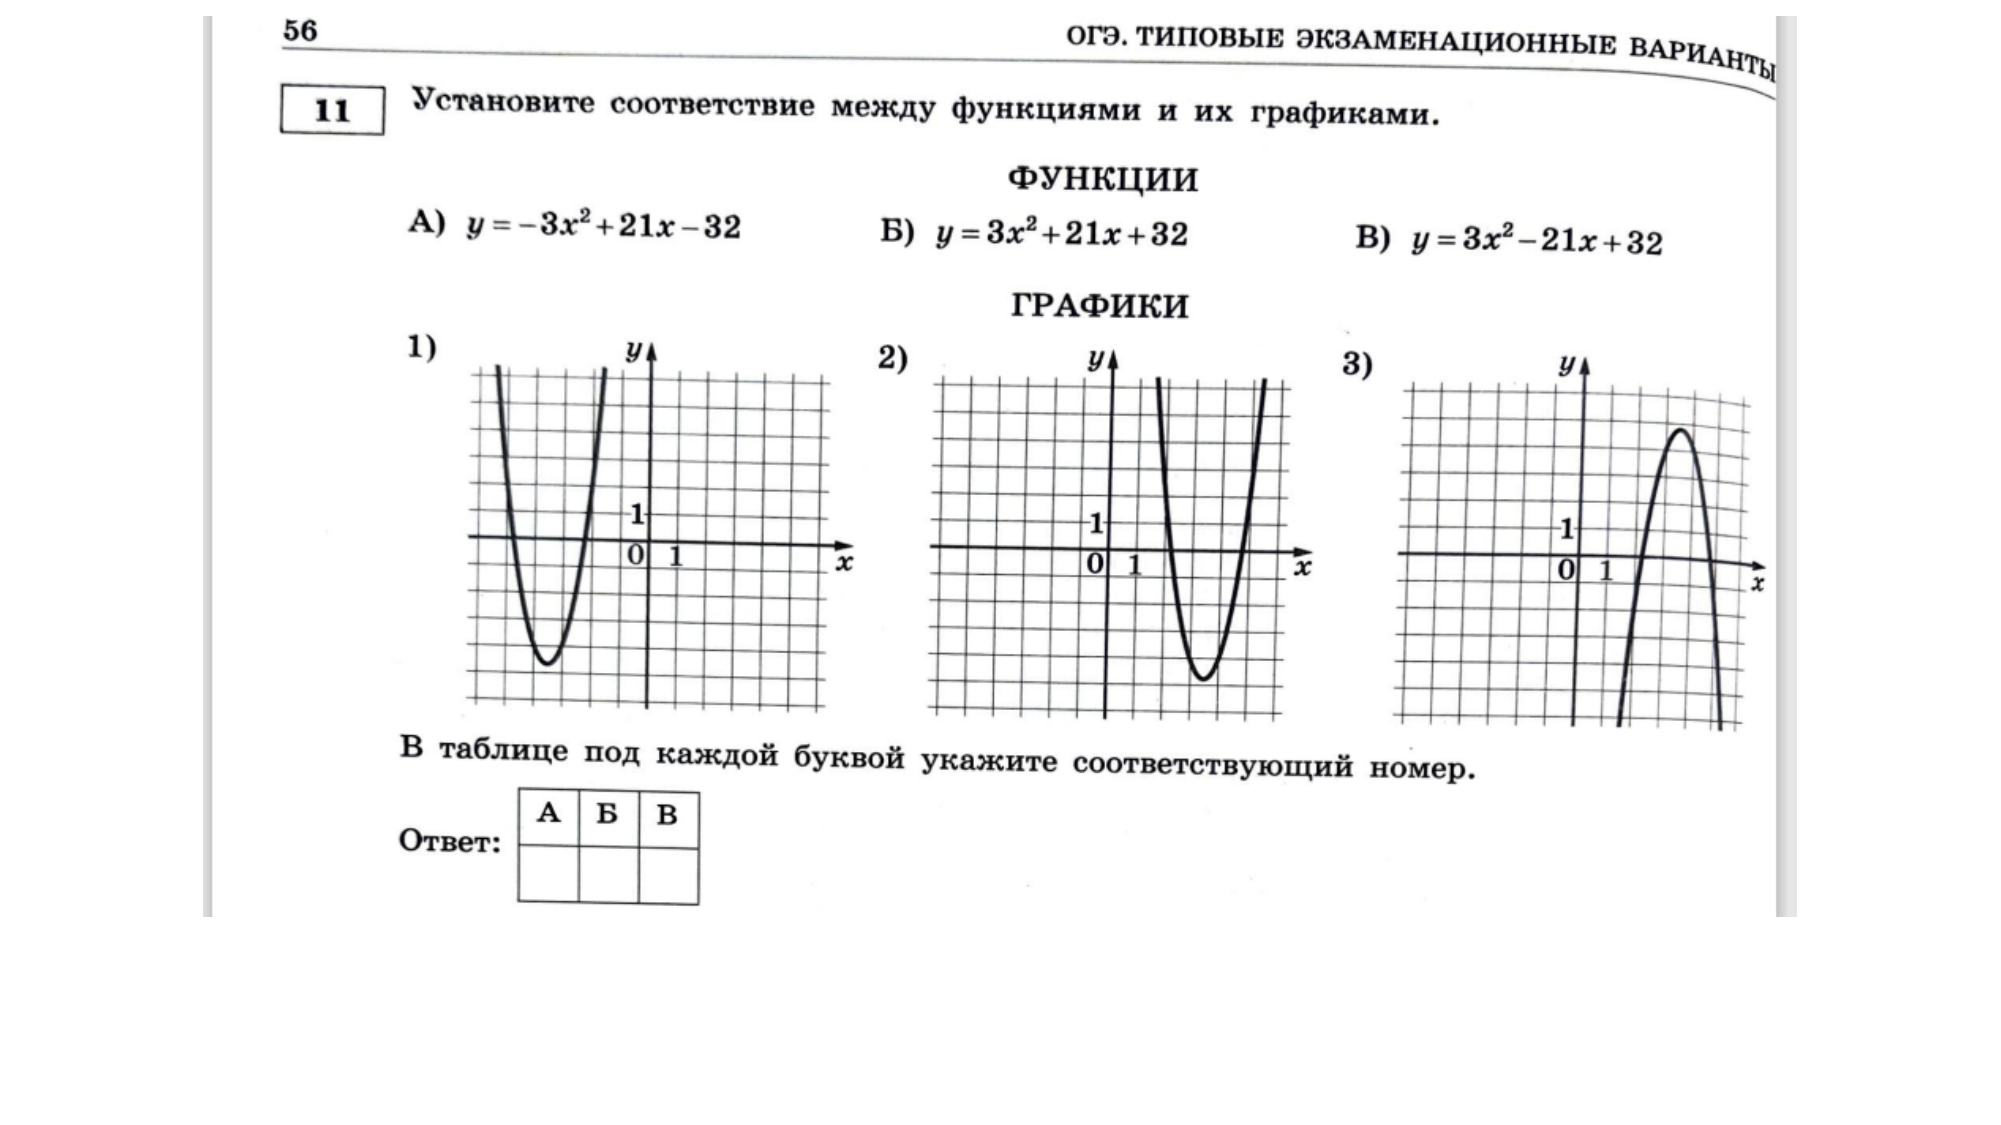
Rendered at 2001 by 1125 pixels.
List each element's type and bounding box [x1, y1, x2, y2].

picture [203, 16, 1797, 917]
